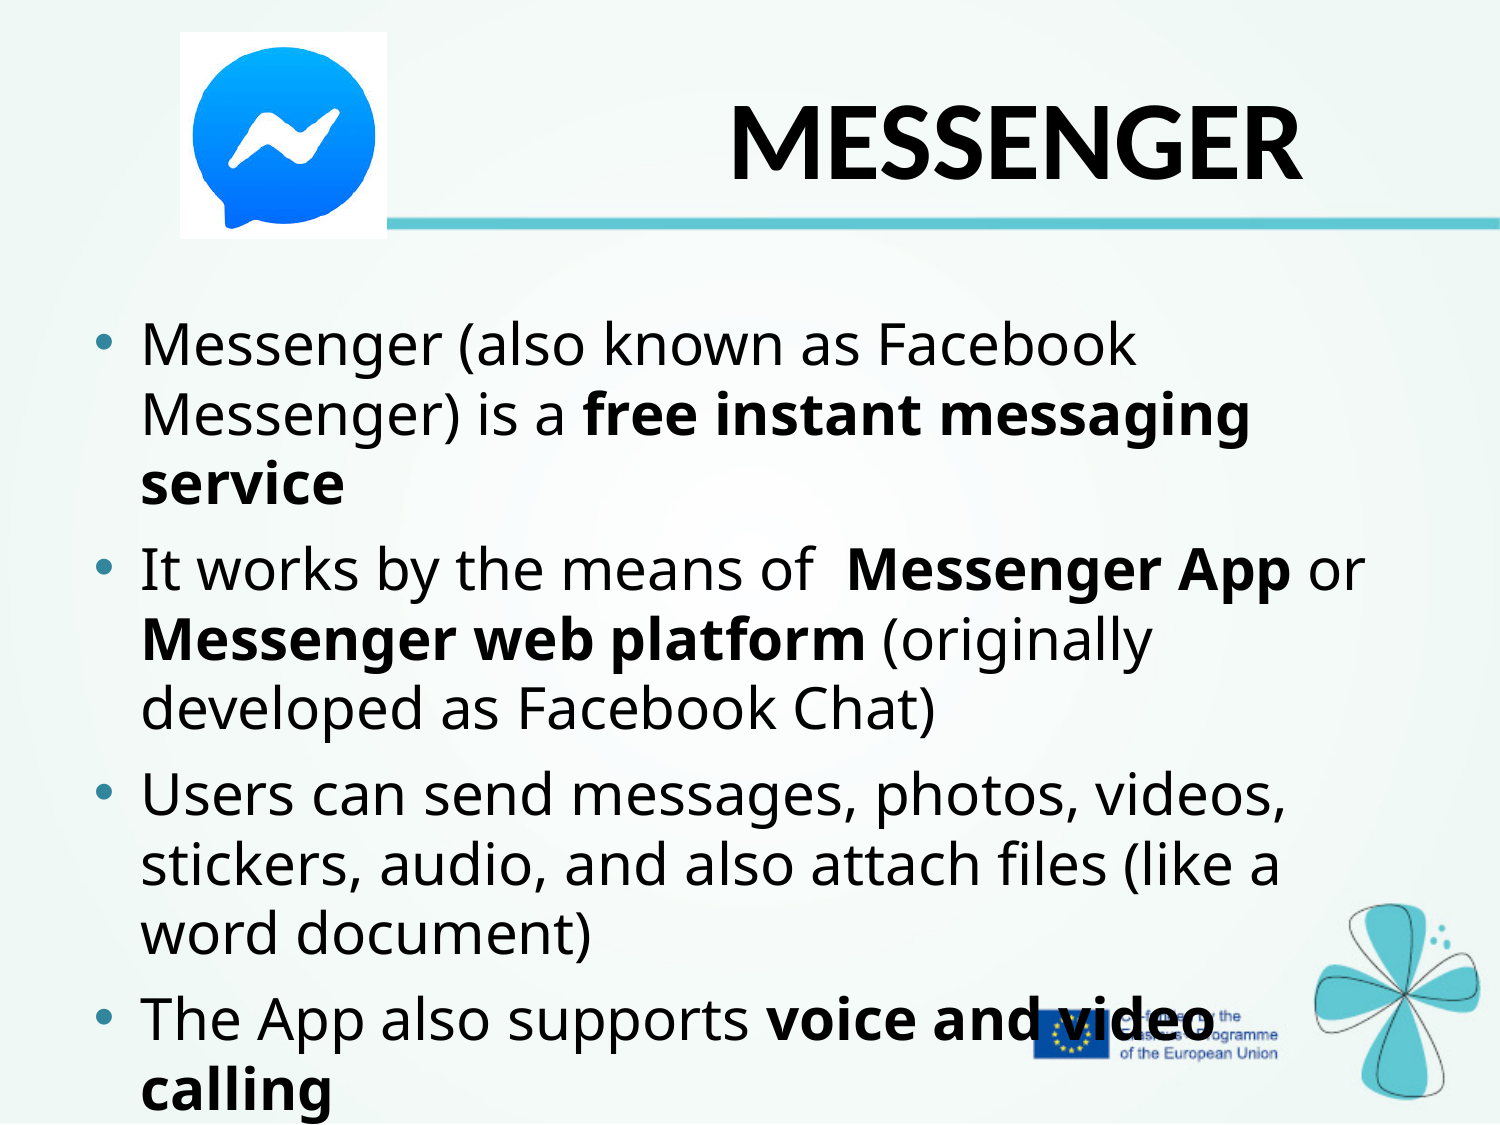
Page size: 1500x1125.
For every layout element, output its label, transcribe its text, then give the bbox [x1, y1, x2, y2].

text_box MESSENGER [670, 59, 1320, 210]
text_box Messenger (also known as Facebook Messenger) is a free instant messaging service It works by the means of Messenger App or Messenger web platform (originally developed as Facebook Chat) Users can send messages, photos, videos, stickers, audio, and also attach files (like a word document) The App also supports voice and video calling Also, the app supports games [78, 299, 1424, 1125]
picture [0, 0, 1500, 1125]
